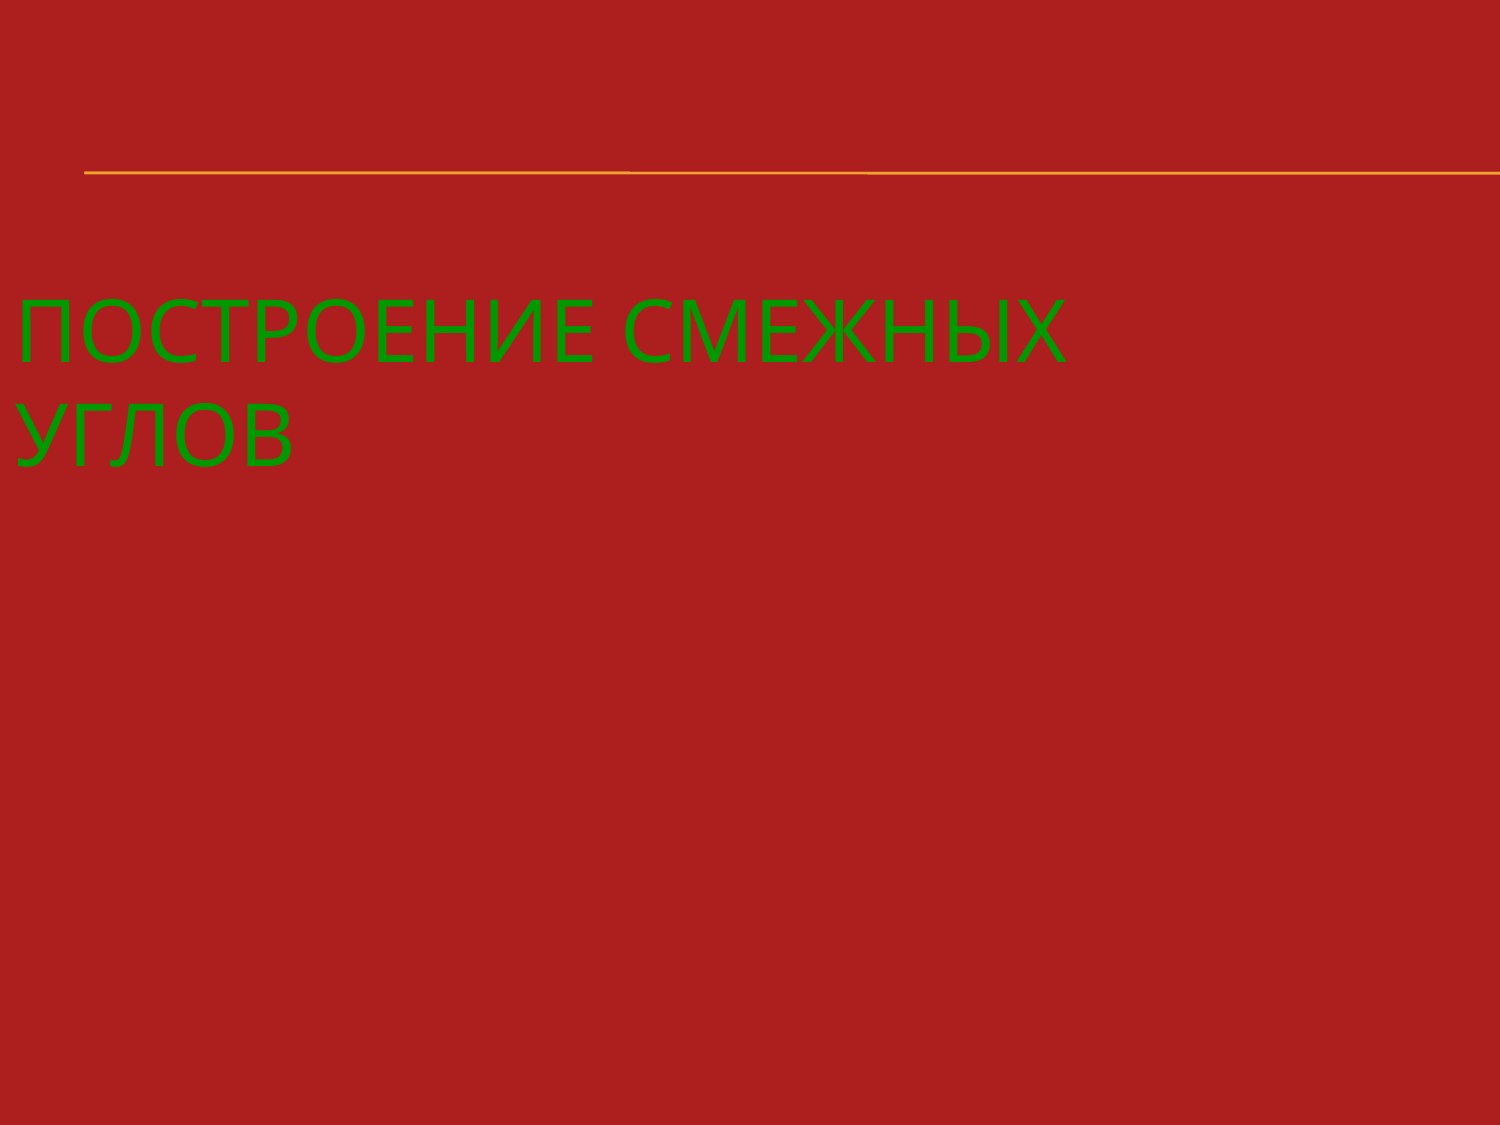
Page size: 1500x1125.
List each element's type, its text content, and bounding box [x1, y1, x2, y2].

title Построение смежных углов [0, 267, 1350, 493]
